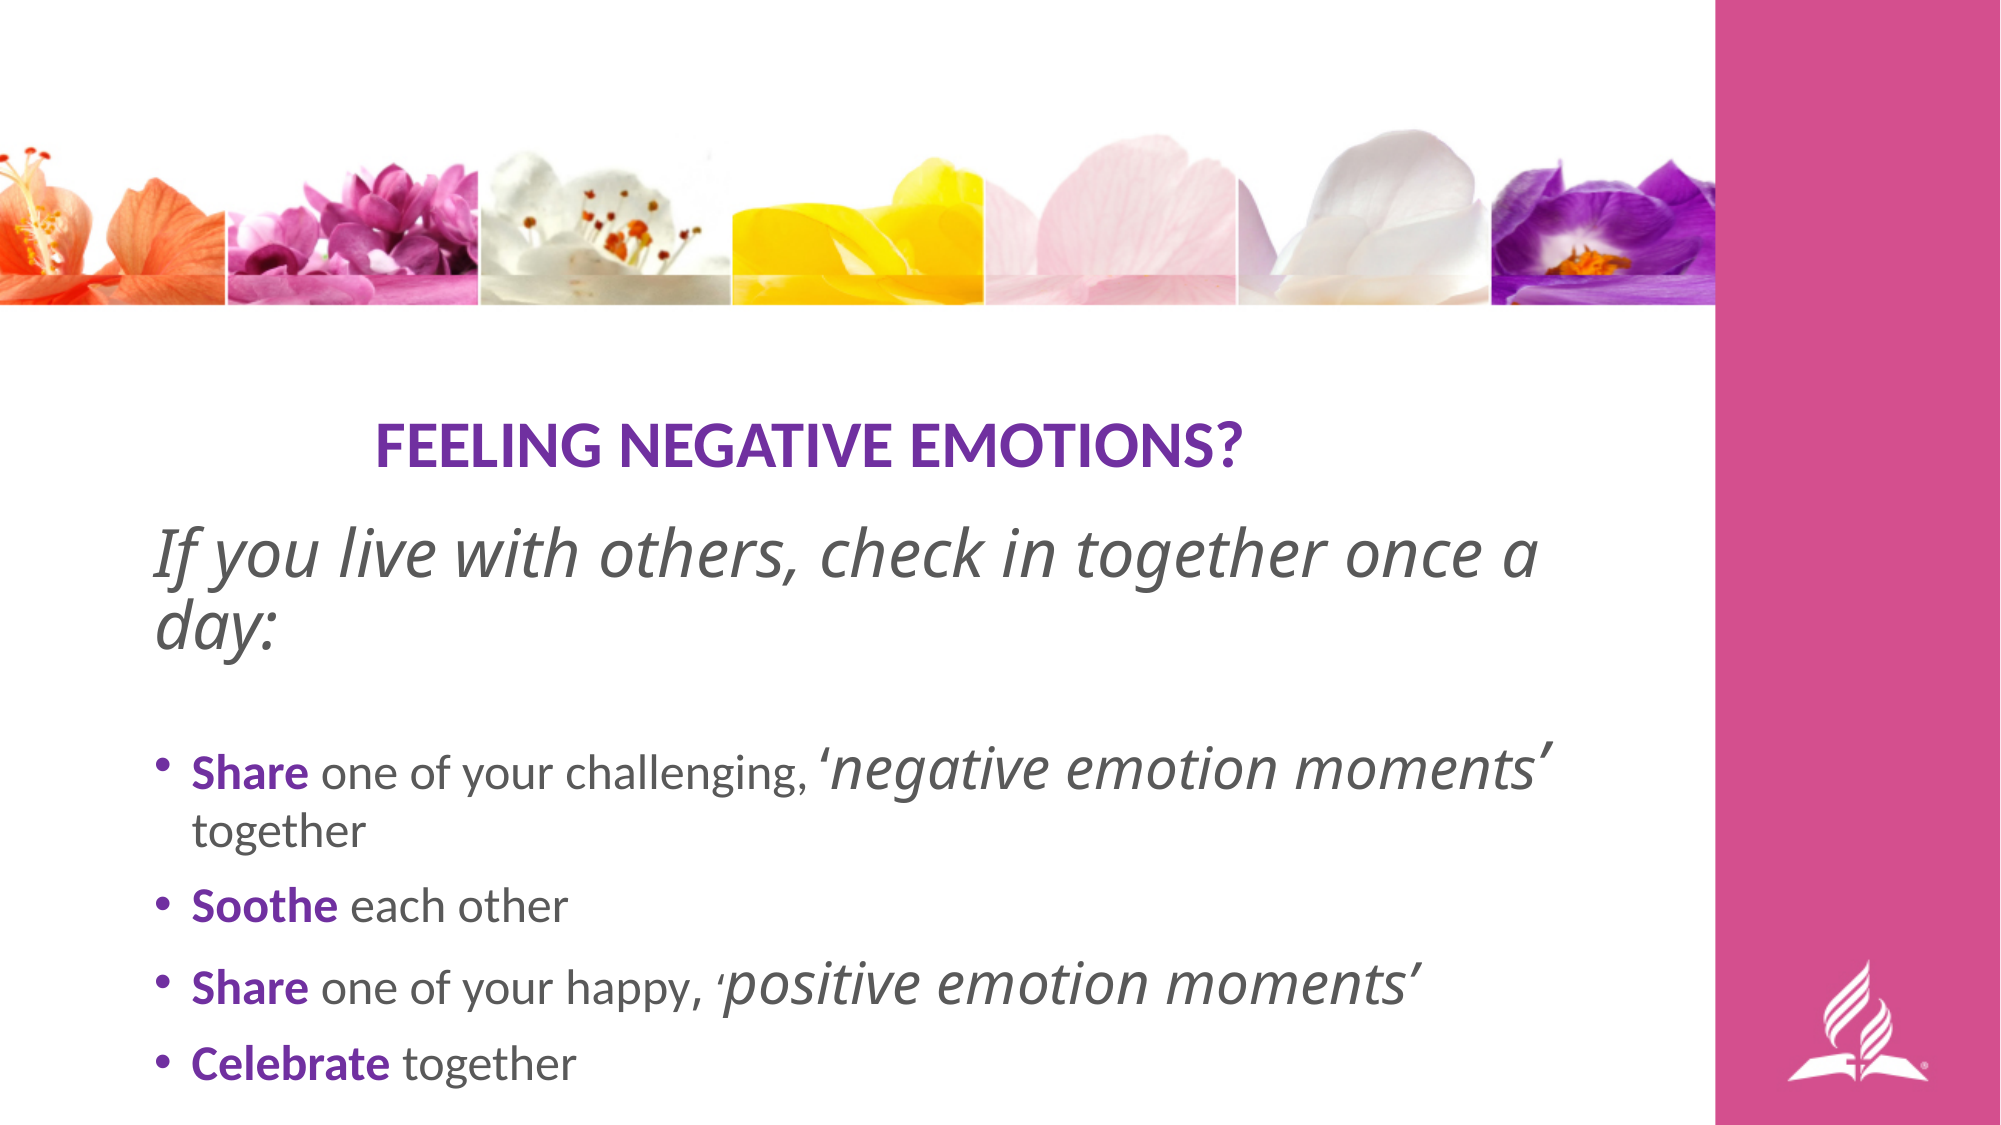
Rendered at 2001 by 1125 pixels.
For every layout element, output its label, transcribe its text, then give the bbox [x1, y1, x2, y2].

text_box FEELING NEGATIVE EMOTIONS? [139, 393, 1498, 488]
list If you live with others, check in together once a day: Share one of your challenging, ‘negative emotion moments’ together Soothe each other Share one of your happy, ‘positive emotion moments’ Celebrate together [139, 512, 1644, 1125]
picture [0, 0, 2001, 1125]
